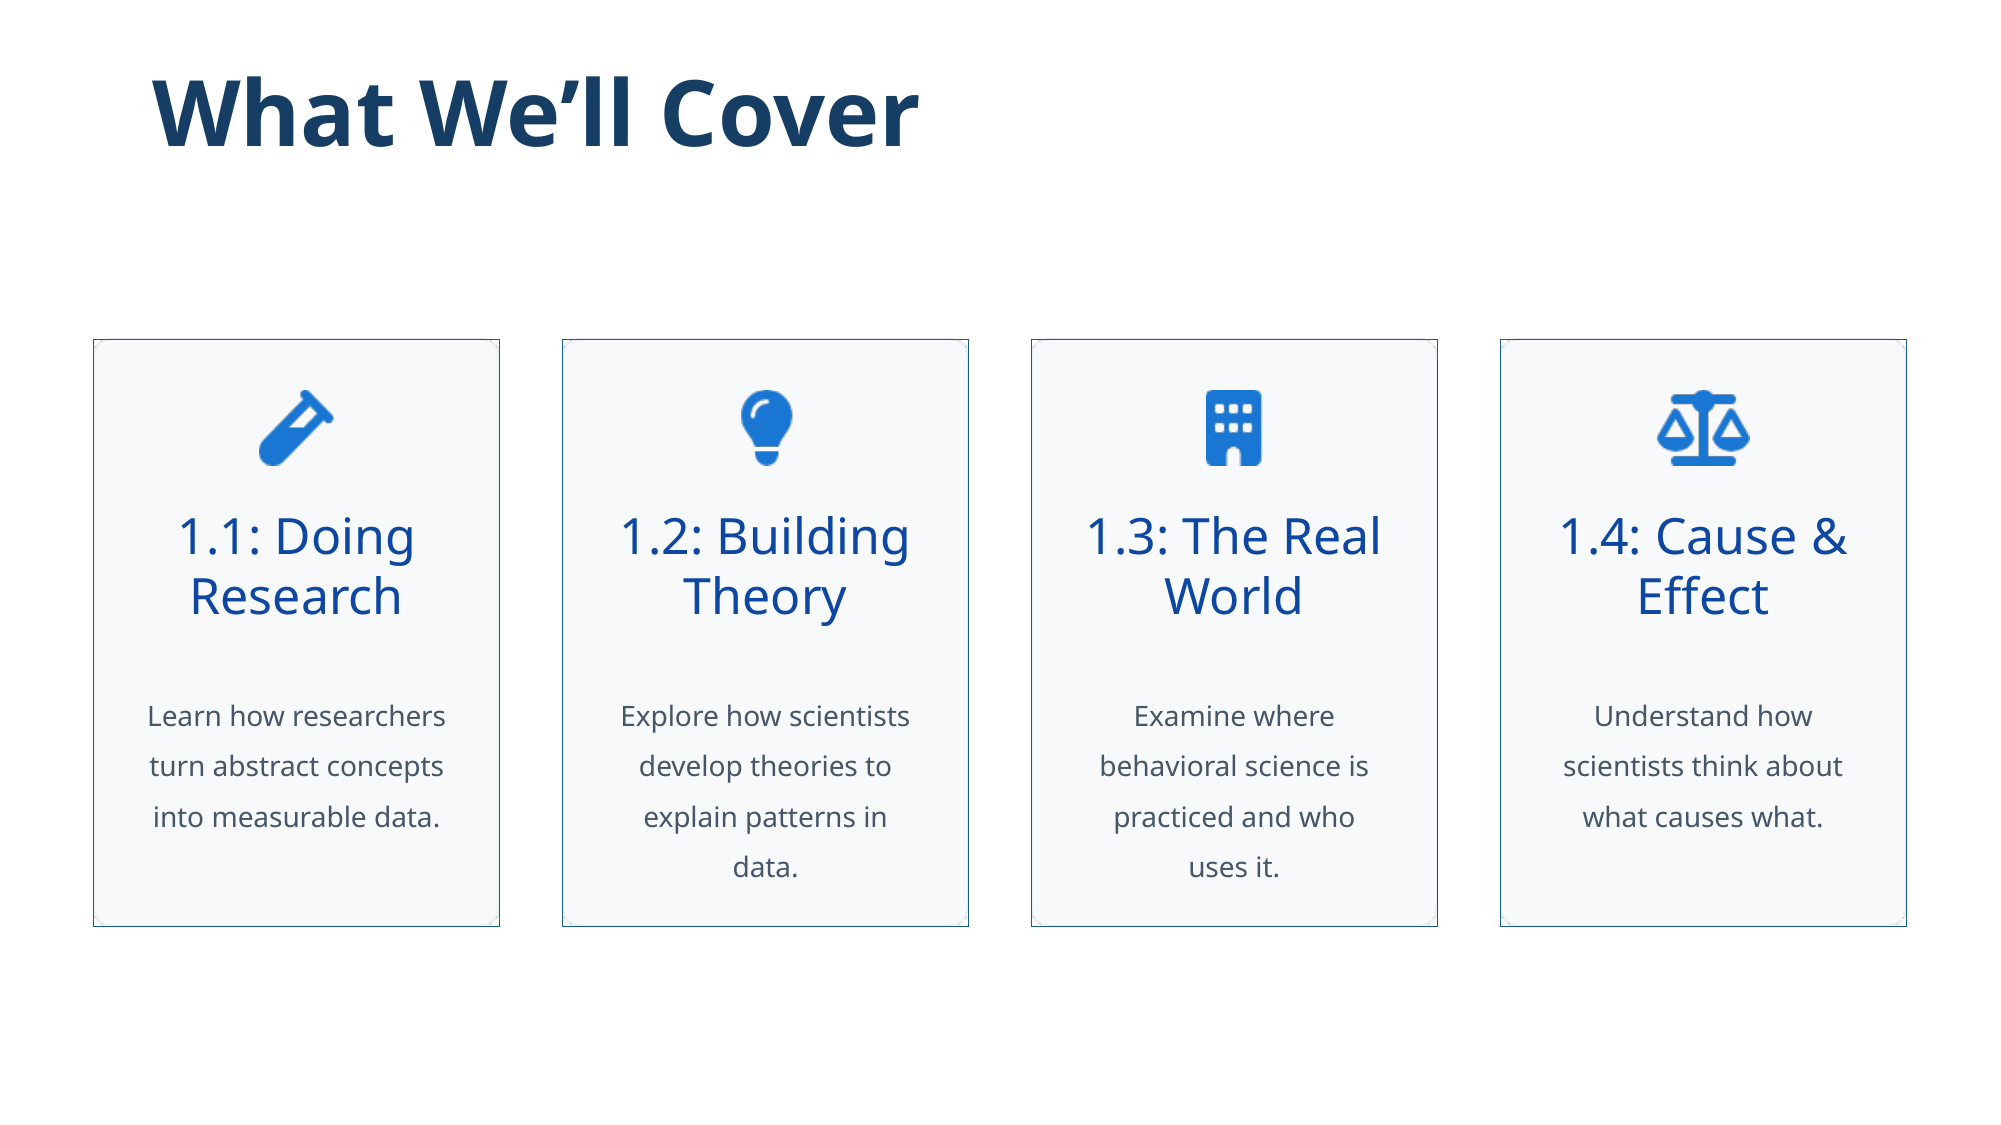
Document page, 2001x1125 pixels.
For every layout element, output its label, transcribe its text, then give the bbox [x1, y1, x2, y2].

text_box What We’ll Cover [137, 59, 1863, 278]
picture [1499, 338, 1907, 927]
picture [561, 338, 970, 927]
picture [1030, 338, 1438, 927]
picture [93, 338, 501, 927]
